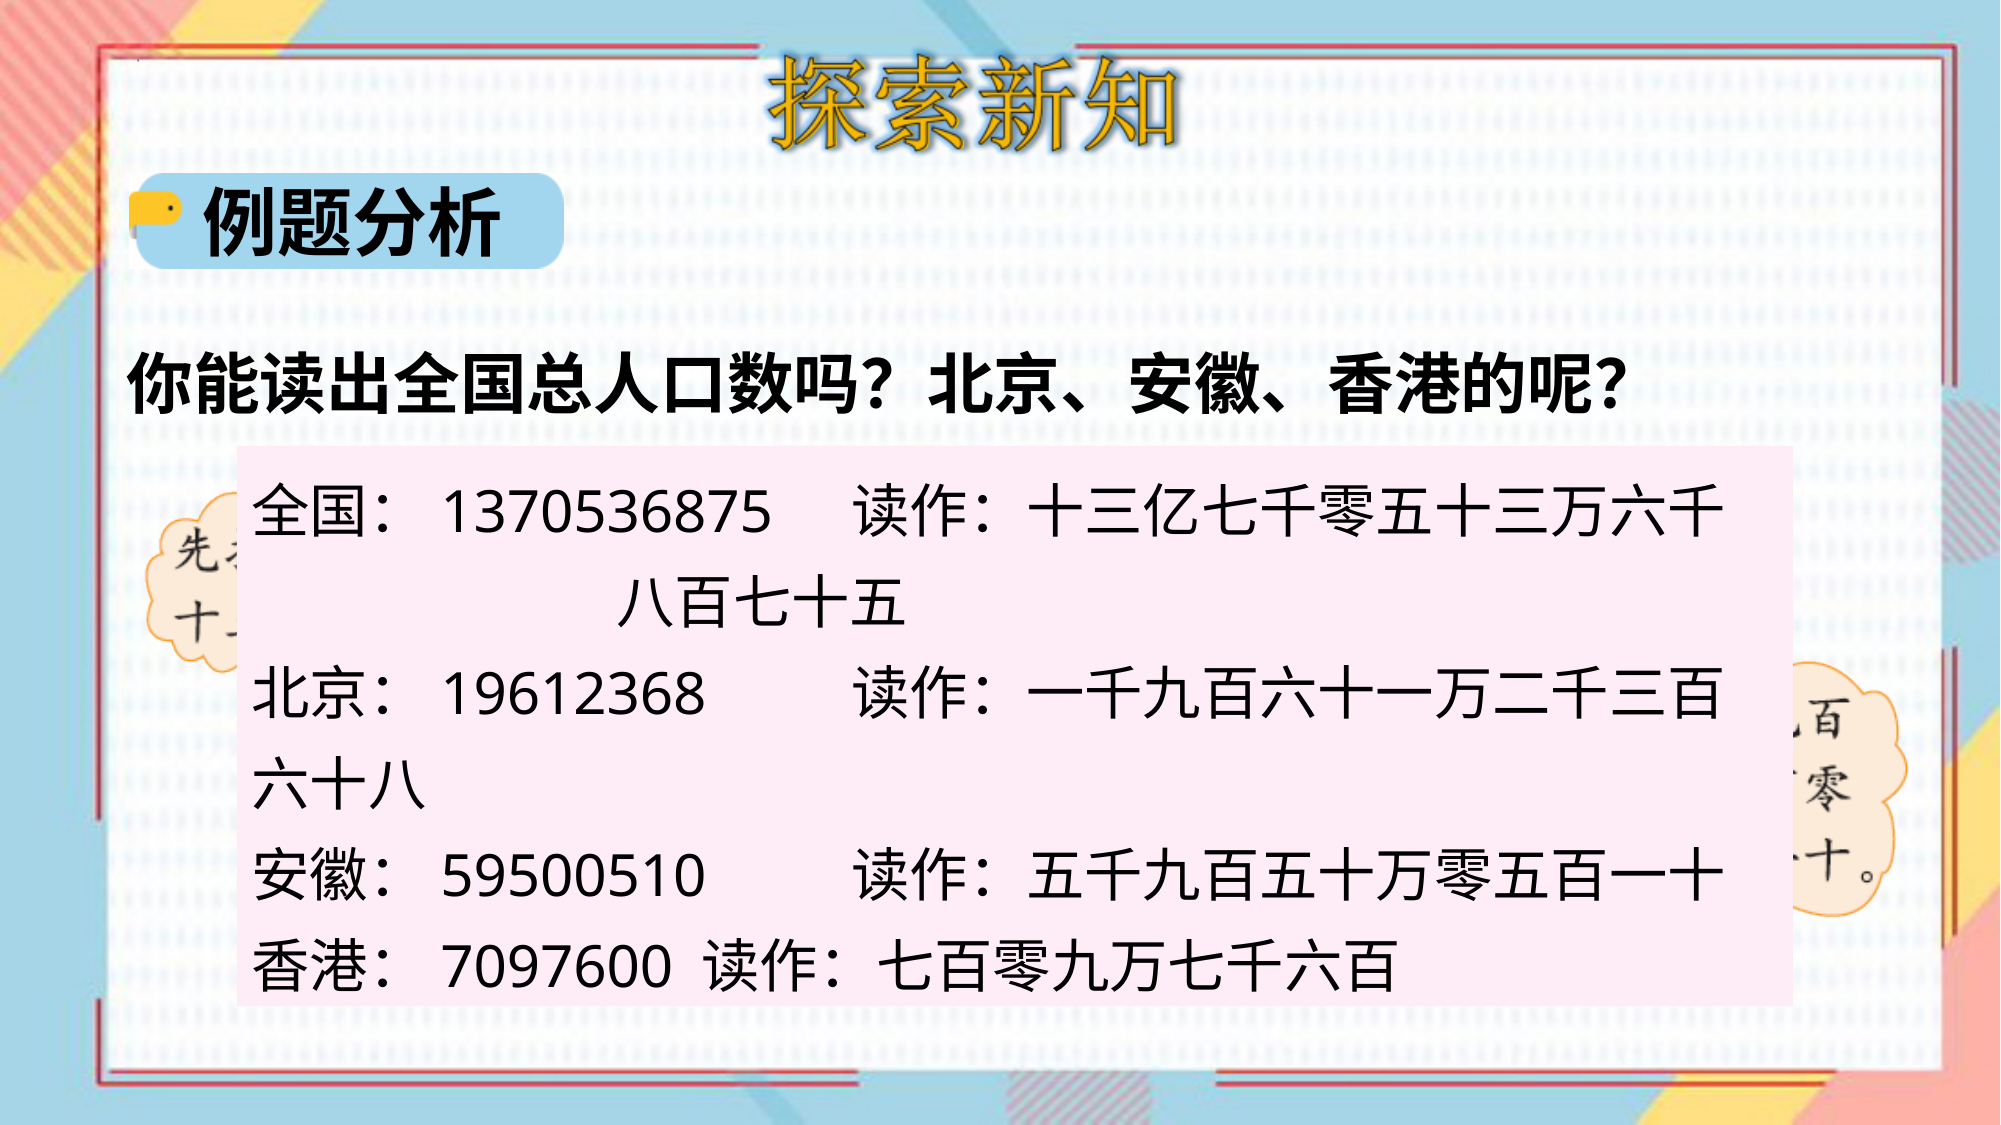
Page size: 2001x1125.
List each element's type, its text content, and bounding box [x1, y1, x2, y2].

text_box 例题分析 [187, 269, 527, 273]
picture [0, 0, 2001, 1125]
text_box 你能读出全国总人口数吗？北京、安徽、香港的呢？ [111, 294, 1773, 430]
text_box 全国：1370536875 读作：十三亿七千零五十三万六千 八百七十五 北京：19612368 读作：一千九百六十一万二千三百六十八 安徽：59500510 读作：五千九百五十万零五百一十 香港：7097600 读作：七百零九万七千六百 [236, 445, 1793, 1007]
text_box 例题分析 [187, 168, 527, 173]
